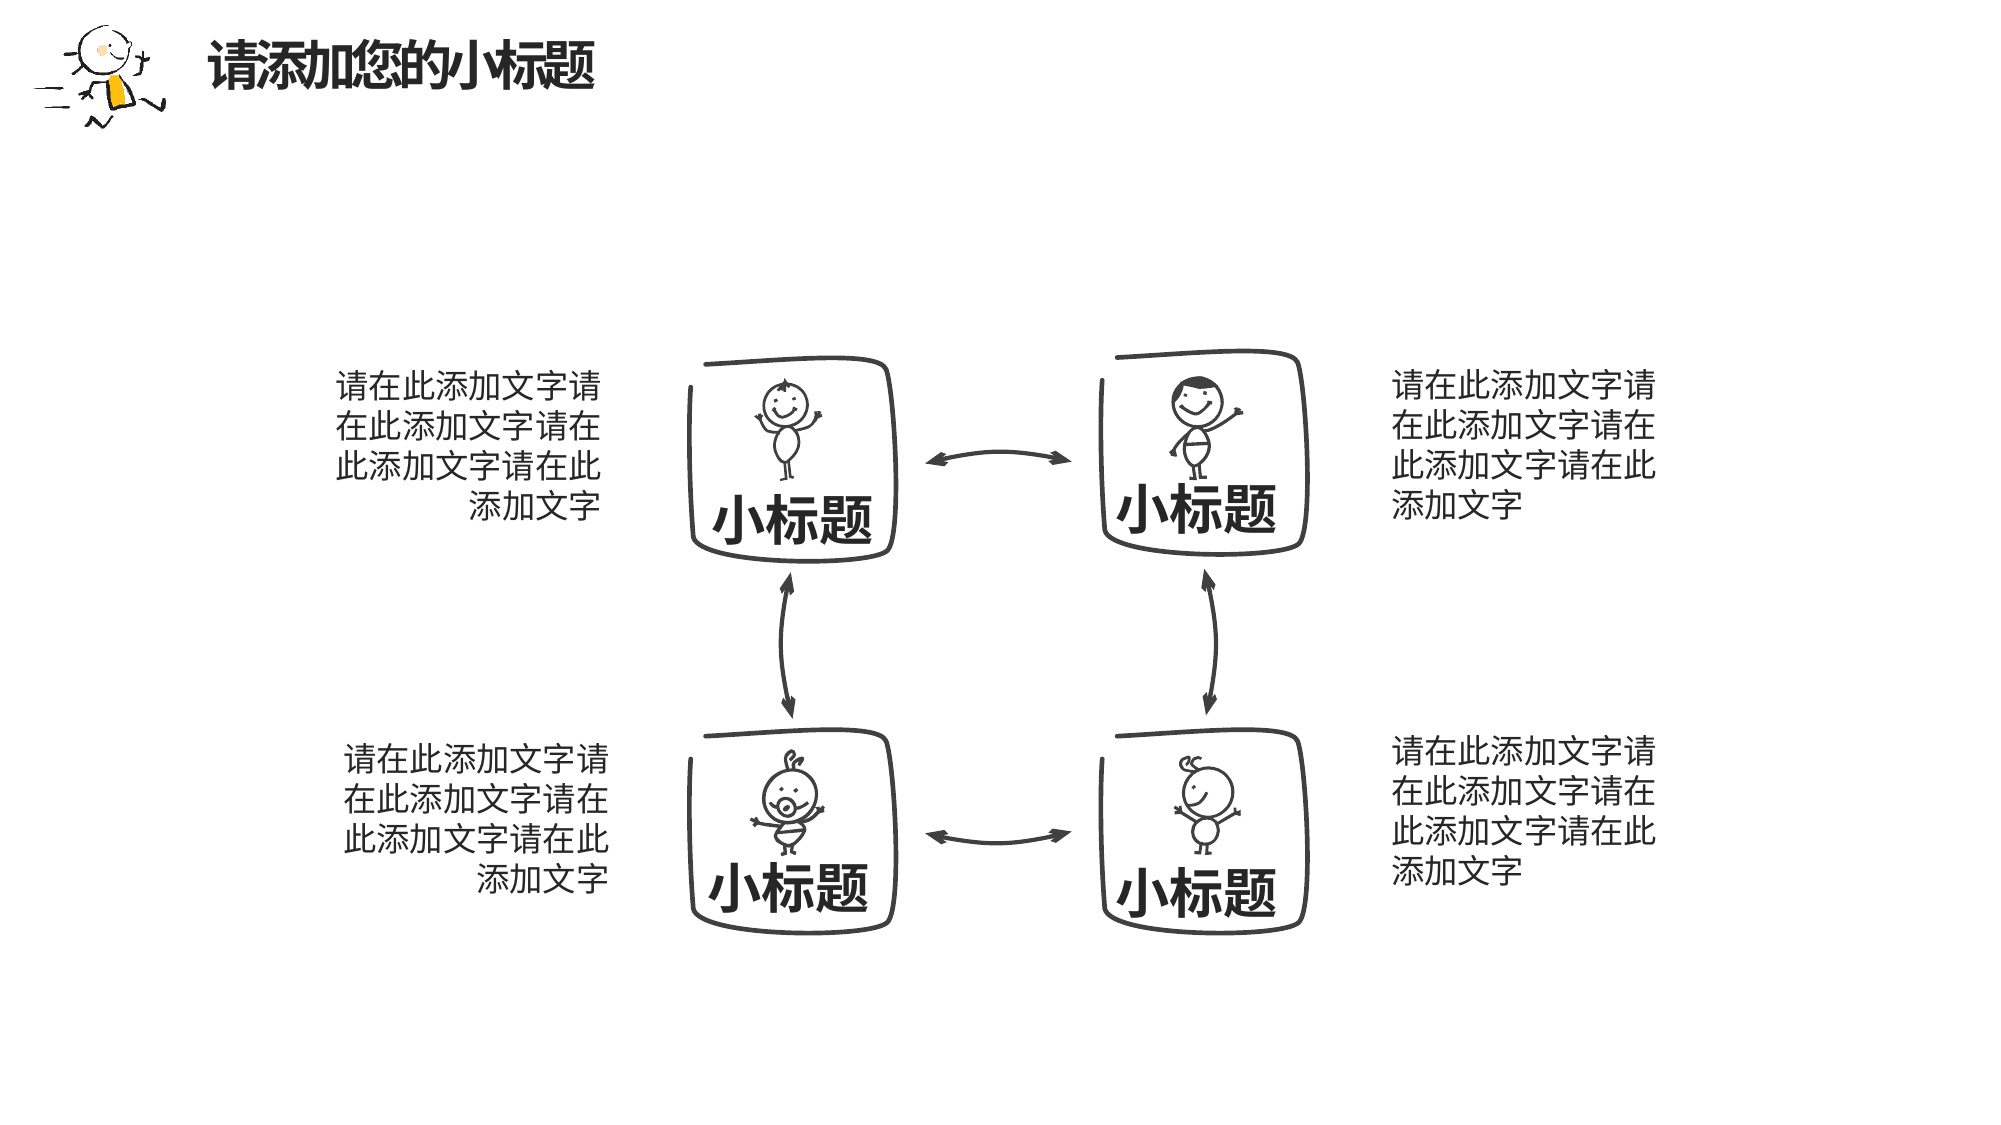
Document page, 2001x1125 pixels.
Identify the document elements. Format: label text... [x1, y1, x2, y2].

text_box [749, 749, 825, 857]
text_box 请在此添加文字请在此添加文字请在此添加文字请在此添加文字 [1376, 356, 1704, 532]
text_box [925, 450, 1072, 466]
text_box 小标题 [693, 478, 893, 559]
text_box 小标题 [1097, 468, 1297, 548]
text_box 请在此添加文字请在此添加文字请在此添加文字请在此添加文字 [289, 357, 617, 533]
text_box [925, 829, 1072, 845]
picture [19, 17, 176, 140]
text_box [1099, 728, 1309, 925]
text_box 请在此添加文字请在此添加文字请在此添加文字请在此添加文字 [1376, 723, 1704, 898]
text_box 小标题 [1097, 852, 1297, 933]
text_box 请在此添加文字请在此添加文字请在此添加文字请在此添加文字 [296, 731, 625, 906]
text_box [1099, 349, 1309, 547]
text_box [725, 927, 881, 935]
text_box [688, 728, 897, 922]
text_box [688, 356, 897, 540]
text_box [1173, 755, 1242, 855]
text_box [1169, 375, 1244, 481]
text_box 请添加您的小标题 [191, 23, 612, 104]
text_box [779, 572, 795, 719]
text_box [749, 559, 864, 563]
text_box 小标题 [689, 846, 889, 927]
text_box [754, 377, 823, 482]
text_box [1201, 568, 1218, 716]
text_box [1135, 548, 1294, 556]
